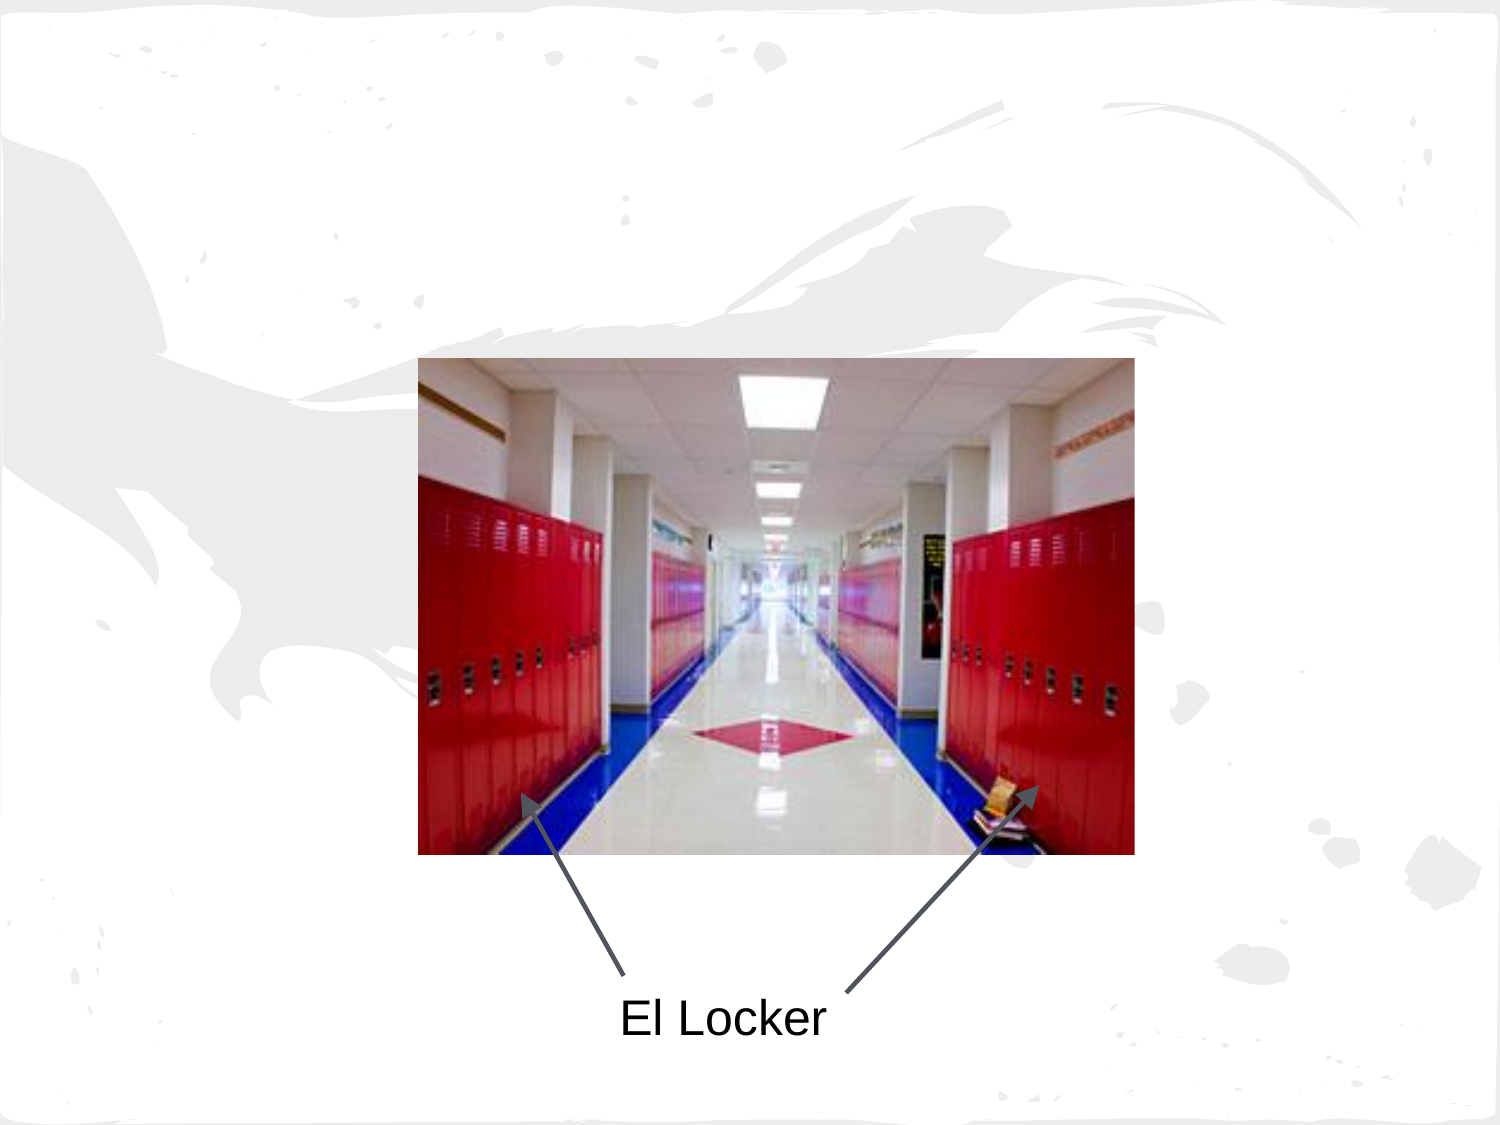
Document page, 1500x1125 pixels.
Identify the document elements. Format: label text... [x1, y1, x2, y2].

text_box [520, 792, 624, 977]
text_box [418, 358, 1135, 855]
text_box El Locker [604, 926, 1062, 1105]
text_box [845, 784, 1040, 994]
